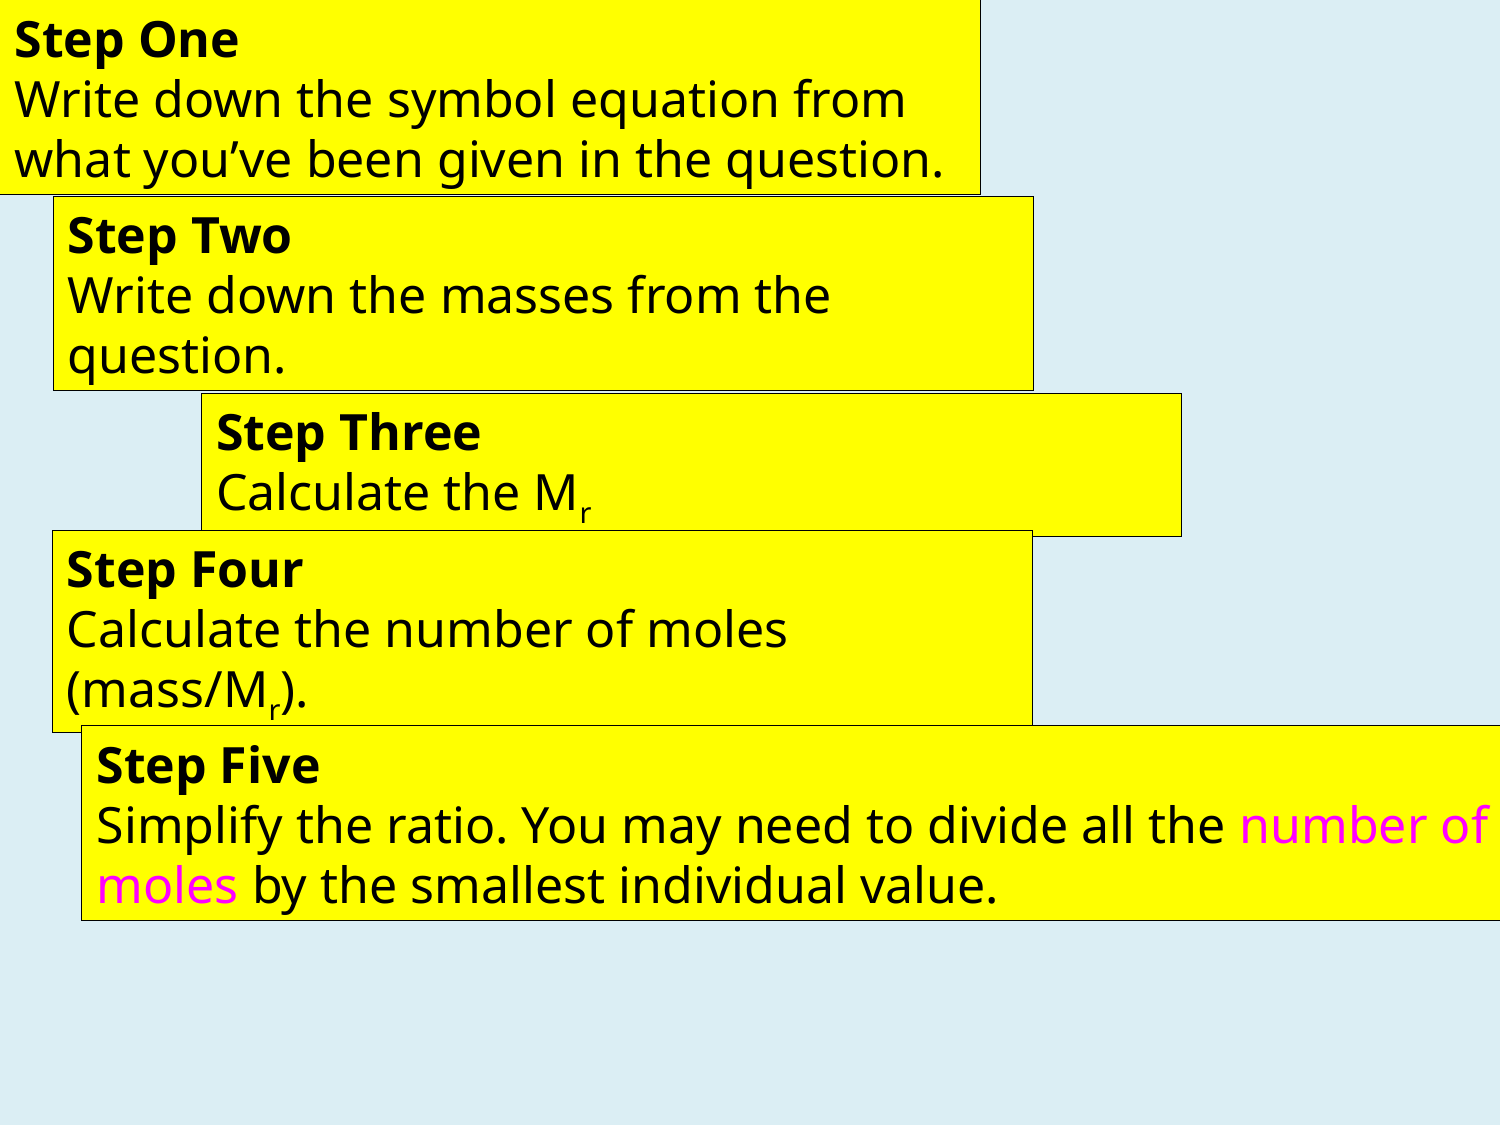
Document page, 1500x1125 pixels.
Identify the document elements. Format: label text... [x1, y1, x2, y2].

text_box Step Four Calculate the number of moles (mass/Mr). [52, 530, 1033, 733]
text_box Step Two Write down the masses from the question. [53, 196, 1034, 391]
text_box Step One Write down the symbol equation from what you’ve been given in the question. [0, 0, 981, 195]
text_box Step Three Calculate the Mr [201, 393, 1182, 537]
text_box Step Five Simplify the ratio. You may need to divide all the number of moles by the smallest individual value. [81, 725, 1500, 921]
